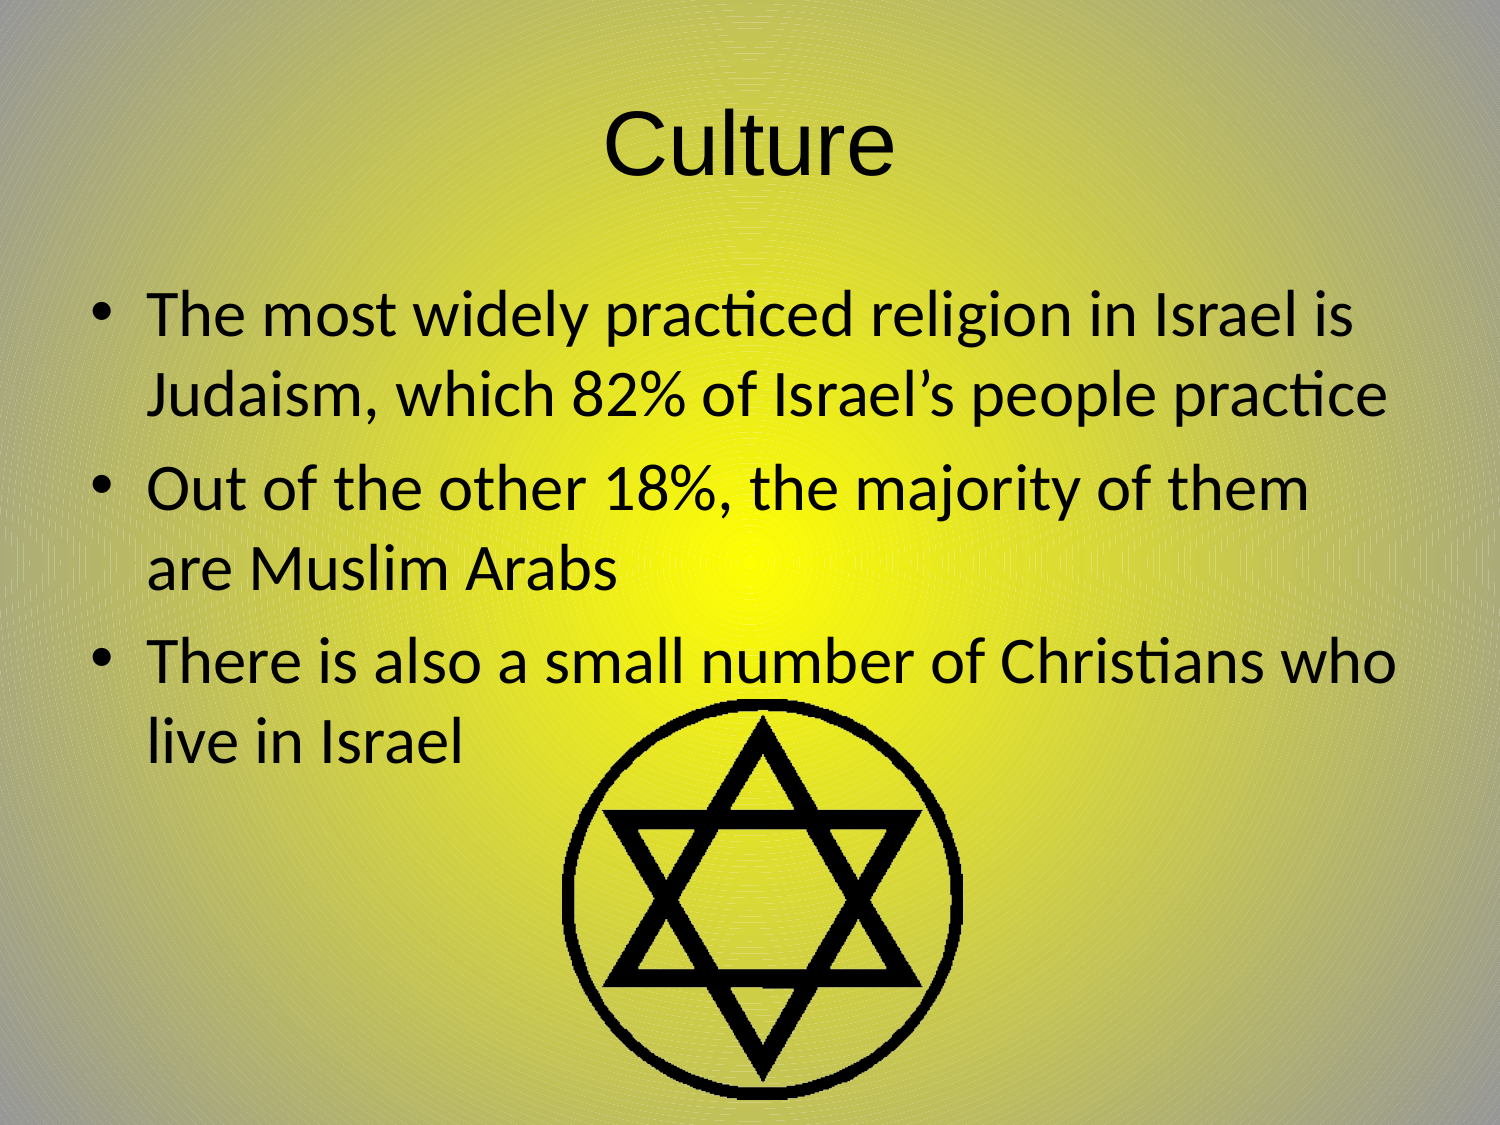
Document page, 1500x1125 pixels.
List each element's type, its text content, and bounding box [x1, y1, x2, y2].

title Culture [75, 45, 1425, 233]
list The most widely practiced religion in Israel is Judaism, which 82% of Israel’s people practice Out of the other 18%, the majority of them are Muslim Arabs There is also a small number of Christians who live in Israel [75, 262, 1425, 1005]
picture [562, 699, 963, 1101]
